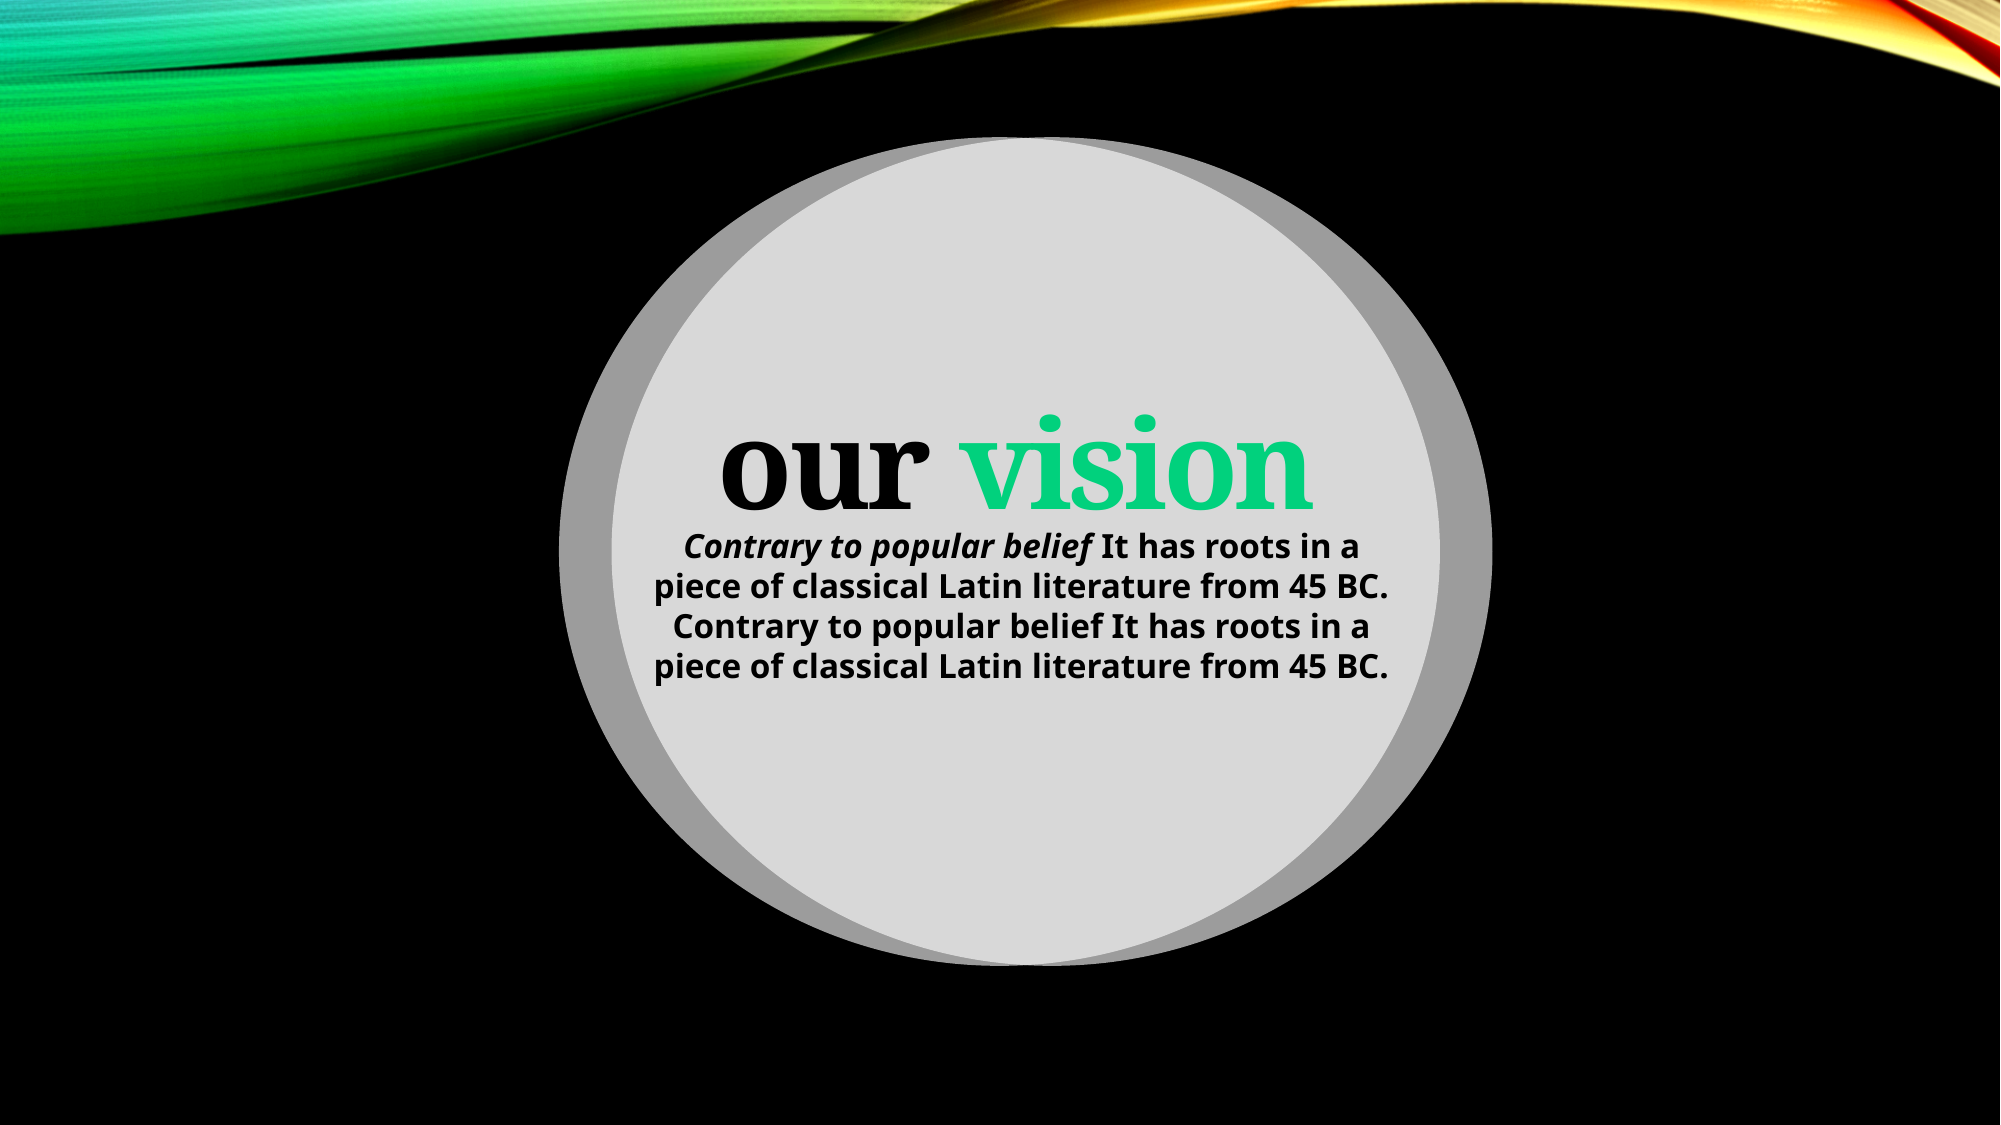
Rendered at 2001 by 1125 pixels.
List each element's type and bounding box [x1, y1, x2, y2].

picture [0, 0, 2000, 237]
text_box [594, 378, 1441, 701]
text_box [558, 136, 1493, 967]
